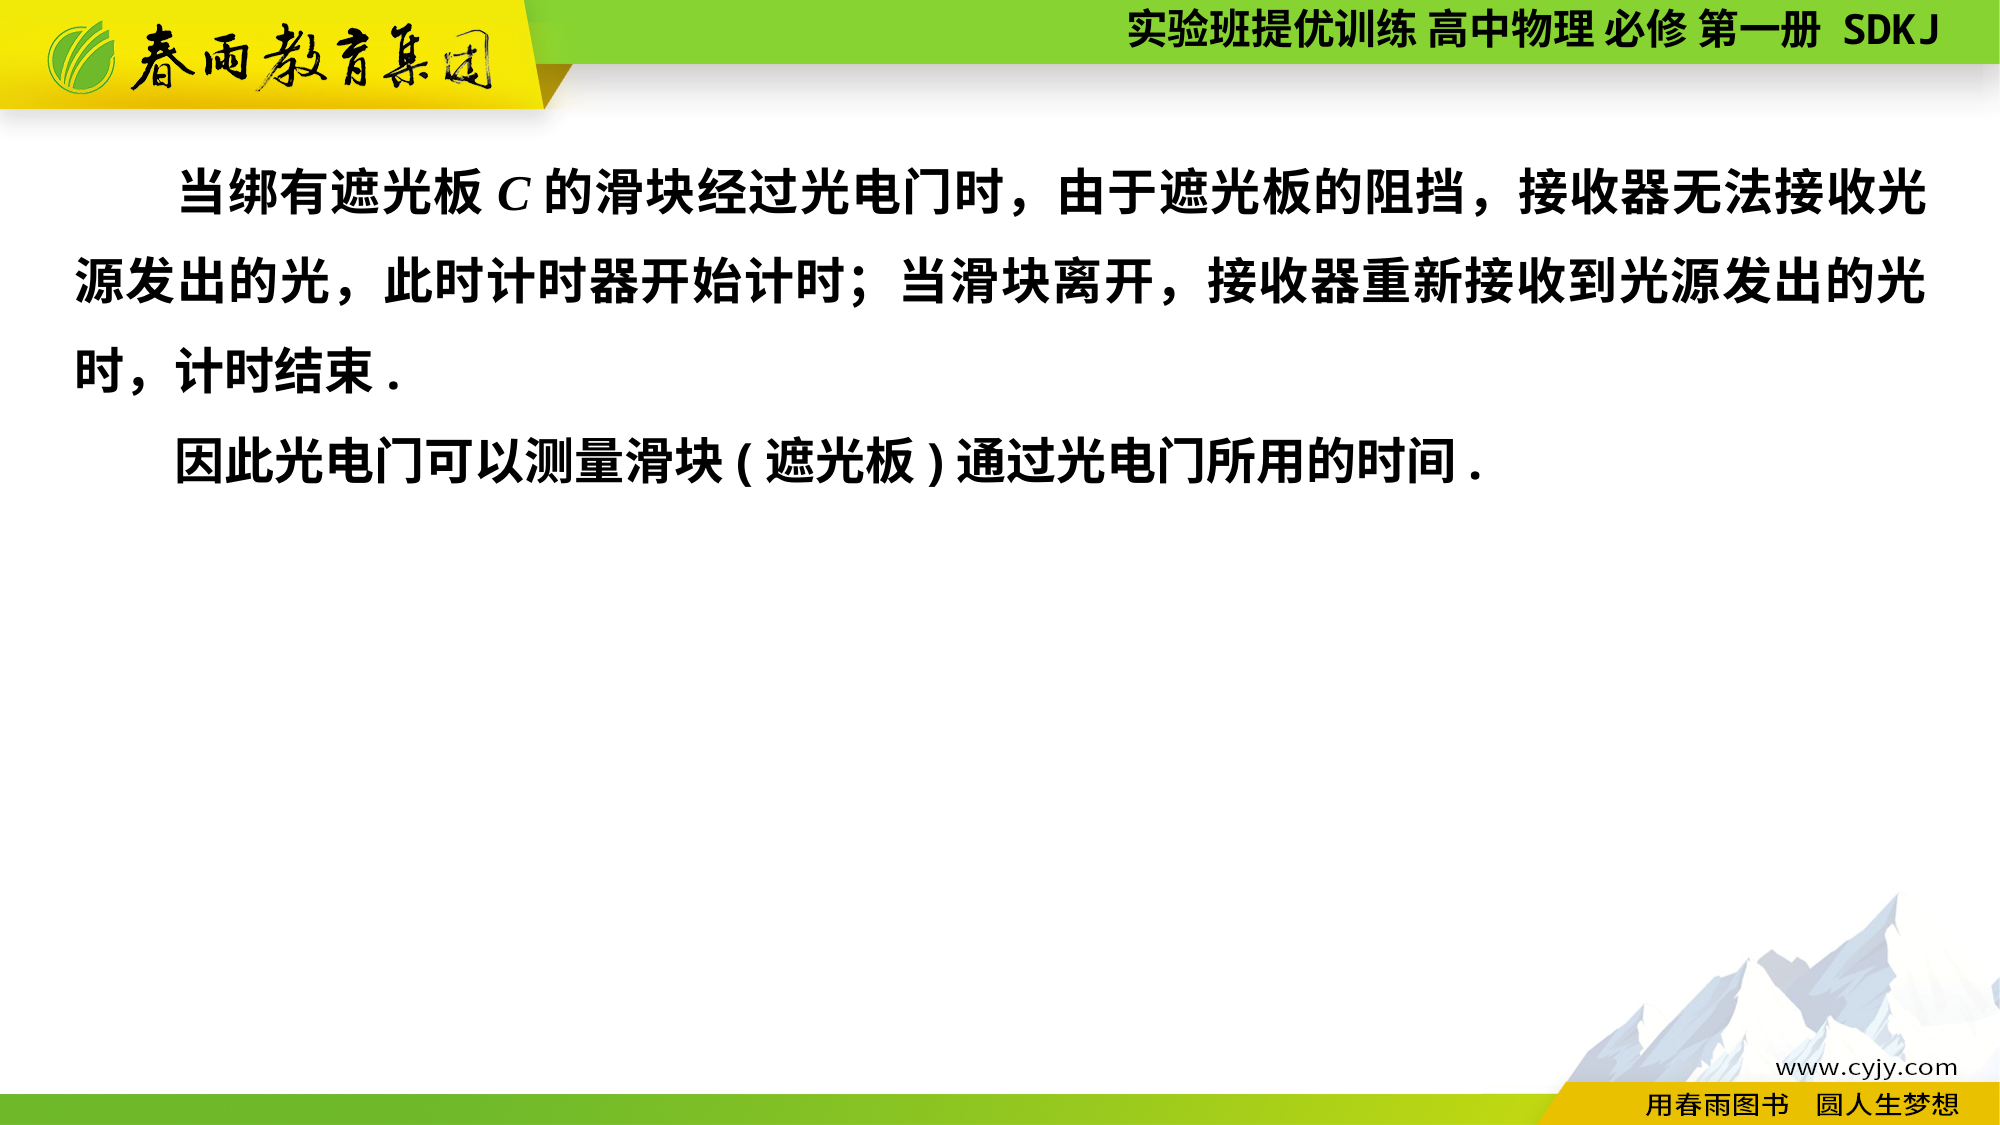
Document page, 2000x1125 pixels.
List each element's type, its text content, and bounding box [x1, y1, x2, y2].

picture [0, 0, 2000, 1125]
list 当绑有遮光板C的滑块经过光电门时，由于遮光板的阻挡，接收器无法接收光源发出的光，此时计时器开始计时；当滑块离开，接收器重新接收到光源发出的光时，计时结束. 因此光电门可以测量滑块(遮光板)通过光电门所用的时间. [59, 122, 1944, 490]
